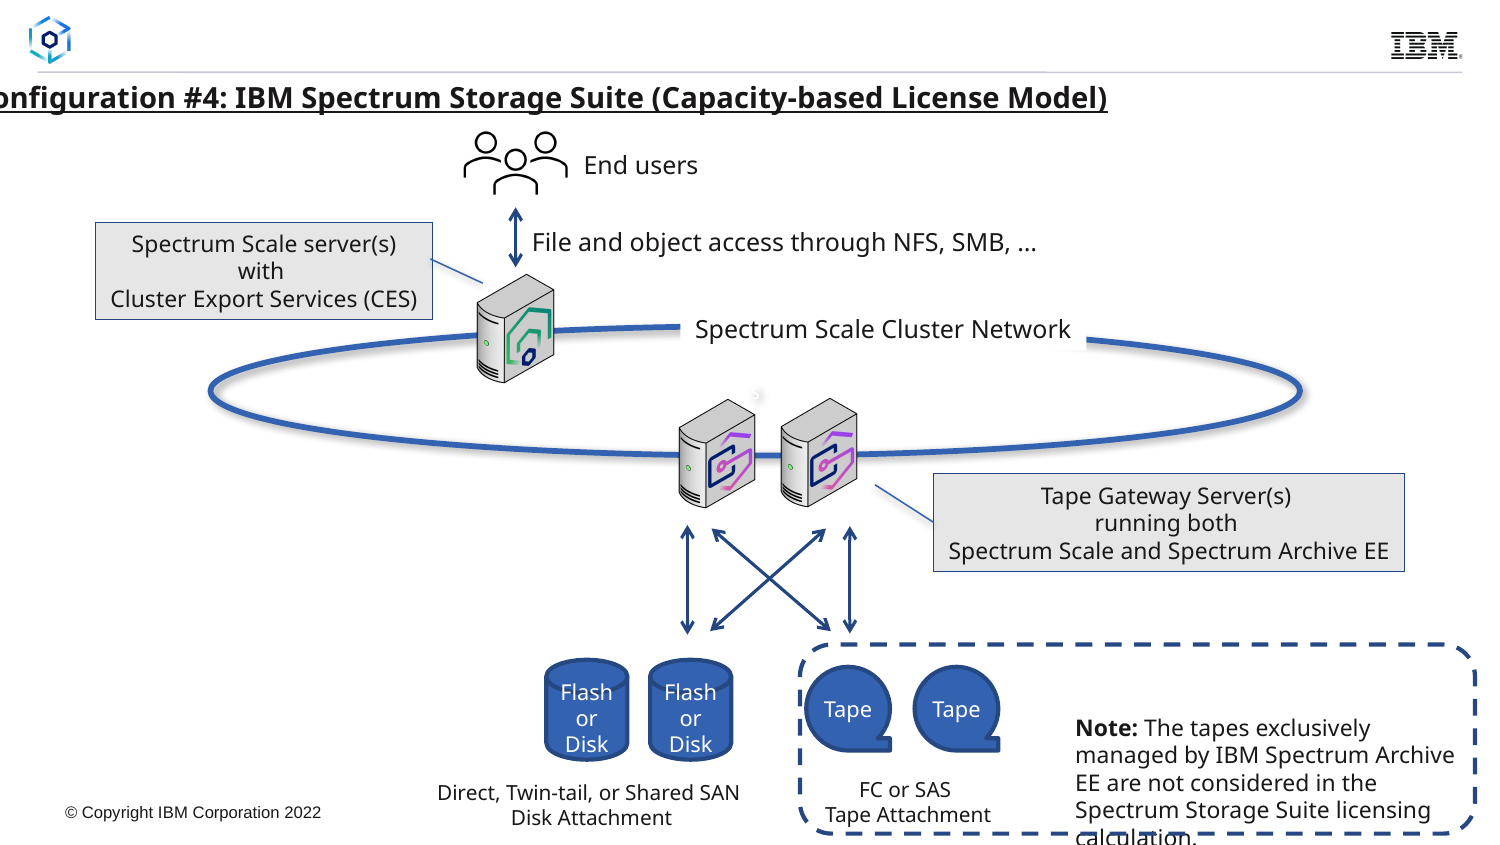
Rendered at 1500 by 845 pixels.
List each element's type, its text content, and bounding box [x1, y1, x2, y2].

picture [677, 398, 757, 510]
picture [456, 104, 575, 223]
text_box s [210, 326, 1301, 456]
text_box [874, 484, 942, 524]
text_box Note: The tapes exclusively managed by IBM Spectrum Archive EE are not considered in the Spectrum Storage Suite licensing calculation. [1060, 705, 1488, 845]
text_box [430, 258, 483, 284]
text_box File and object access through NFS, SMB, … [519, 219, 1053, 264]
text_box Tape Gateway Server(s) running both Spectrum Scale and Spectrum Archive EE [933, 473, 1405, 572]
text_box End users [580, 141, 1236, 187]
text_box Flash or Disk [544, 657, 630, 762]
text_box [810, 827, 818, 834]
text_box Direct, Twin-tail, or Shared SAN Disk Attachment [422, 771, 761, 837]
text_box Flash or Disk [648, 657, 734, 762]
text_box Configuration #4: IBM Spectrum Storage Suite (Capacity-based License Model) [0, 72, 1124, 157]
picture [24, 14, 75, 65]
text_box Spectrum Scale server(s) with Cluster Export Services (CES) [95, 222, 433, 320]
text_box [709, 528, 827, 632]
picture [476, 272, 555, 385]
text_box [797, 642, 1478, 836]
picture [779, 396, 859, 509]
text_box Spectrum Scale Cluster Network [680, 305, 1087, 351]
